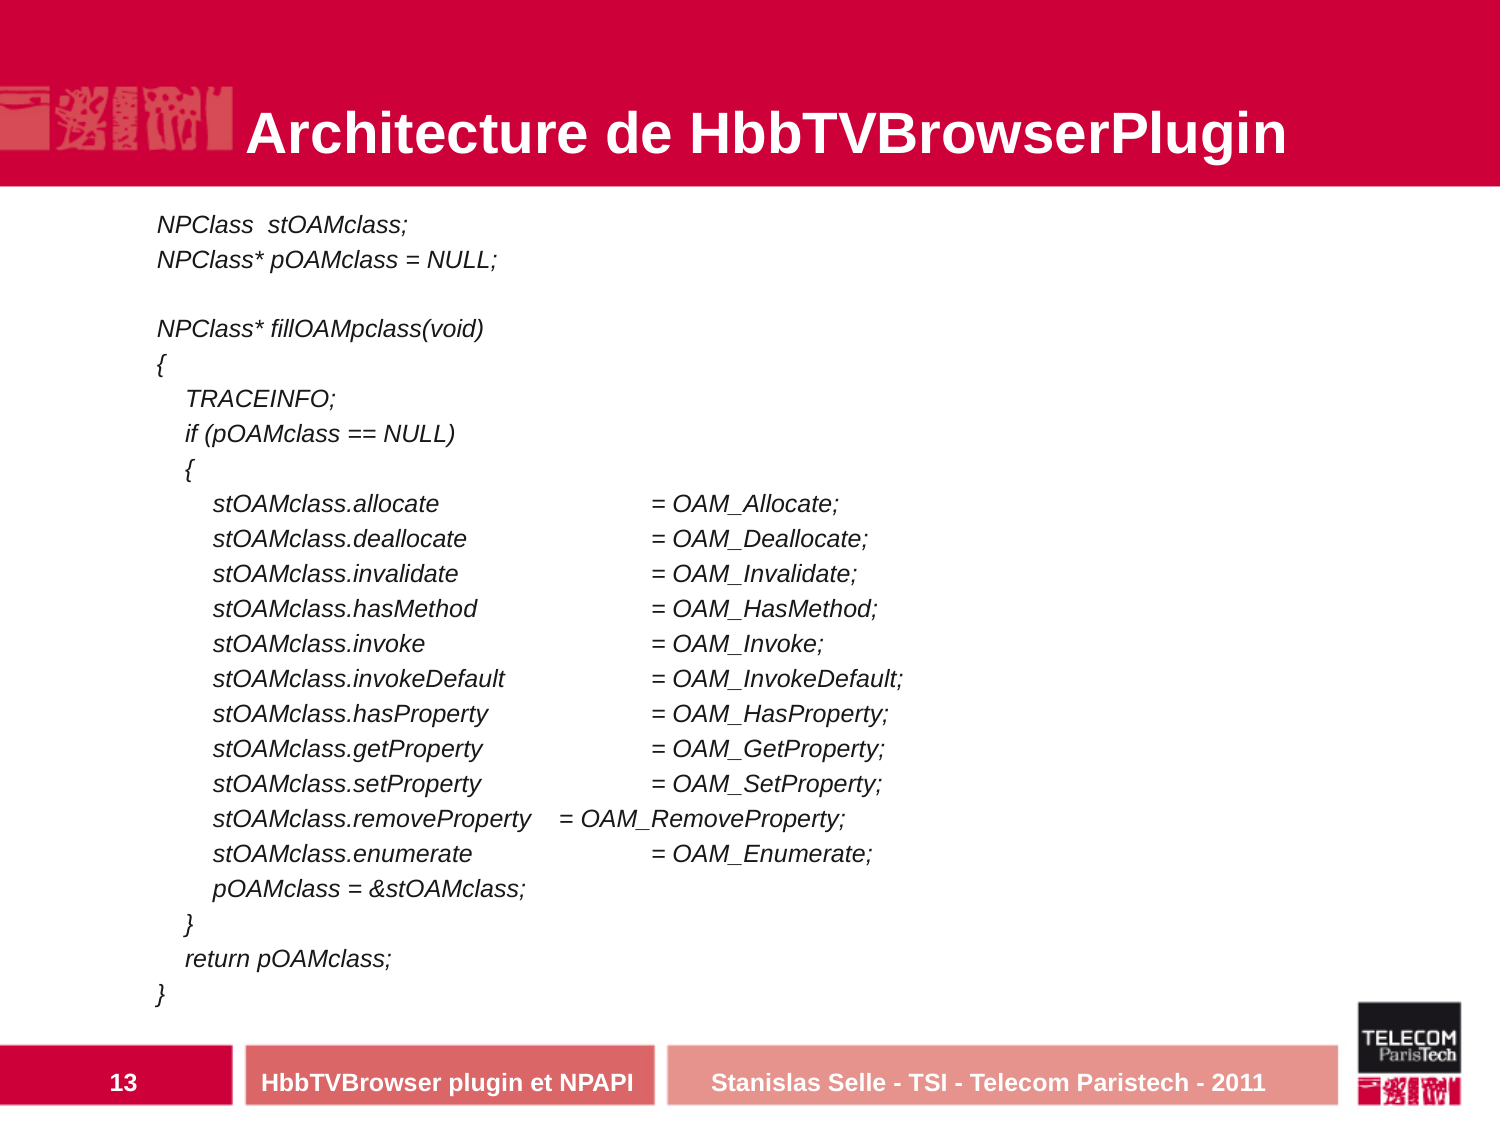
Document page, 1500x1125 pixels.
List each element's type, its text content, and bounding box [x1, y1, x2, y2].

list NPClass stOAMclass; NPClass* pOAMclass = NULL; NPClass* fillOAMpclass(void) { TRACEINFO; if (pOAMclass == NULL) { stOAMclass.allocate = OAM_Allocate; stOAMclass.deallocate = OAM_Deallocate; stOAMclass.invalidate = OAM_Invalidate; stOAMclass.hasMethod = OAM_HasMethod; stOAMclass.invoke = OAM_Invoke; stOAMclass.invokeDefault = OAM_InvokeDefault; stOAMclass.hasProperty = OAM_HasProperty; stOAMclass.getProperty = OAM_GetProperty; stOAMclass.setProperty = OAM_SetProperty; stOAMclass.removeProperty = OAM_RemoveProperty; stOAMclass.enumerate = OAM_Enumerate; pOAMclass = &stOAMclass; } return pOAMclass; } [111, 207, 1371, 1036]
slide_number 13 [94, 1058, 234, 1107]
picture [0, 0, 1500, 1125]
title Architecture de HbbTVBrowserPlugin [245, 23, 1459, 166]
footer HbbTVBrowser plugin et NPAPI Stanislas Selle - TSI - Telecom Paristech - 2011 [260, 1058, 1338, 1103]
